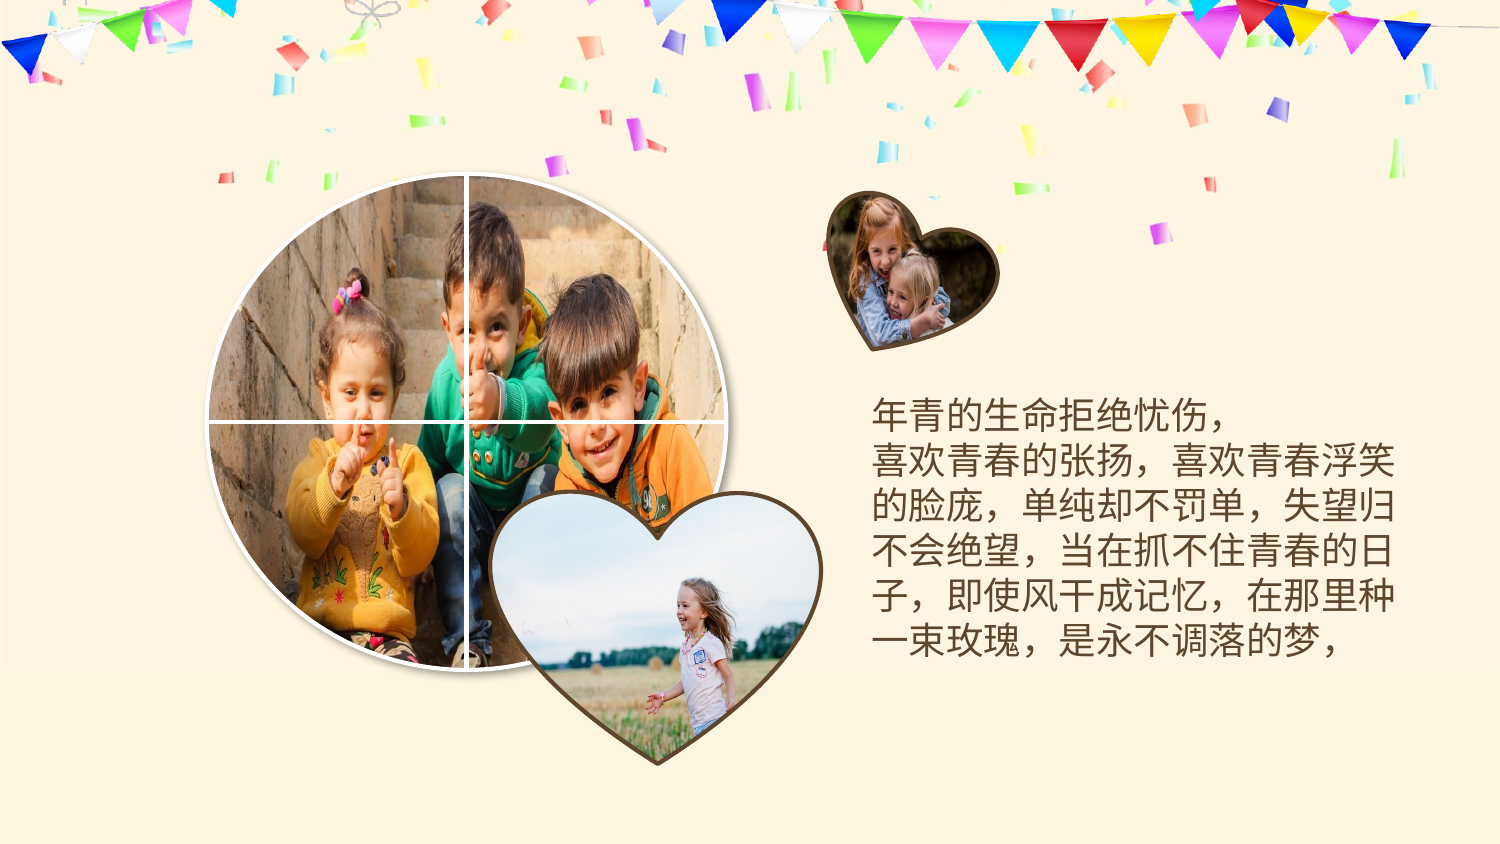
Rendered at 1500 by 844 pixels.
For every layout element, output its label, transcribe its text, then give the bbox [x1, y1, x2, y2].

text_box 年青的生命拒绝忧伤， 喜欢青春的张扬，喜欢青春浮笑的脸庞，单纯却不罚单，失望归不会绝望，当在抓不住青春的日子，即使风干成记忆，在那里种一束玫瑰，是永不调落的梦， [856, 384, 1412, 670]
text_box [826, 190, 1000, 352]
picture [507, 665, 536, 670]
text_box [204, 171, 729, 673]
text_box [488, 489, 824, 766]
picture [0, 0, 1500, 670]
